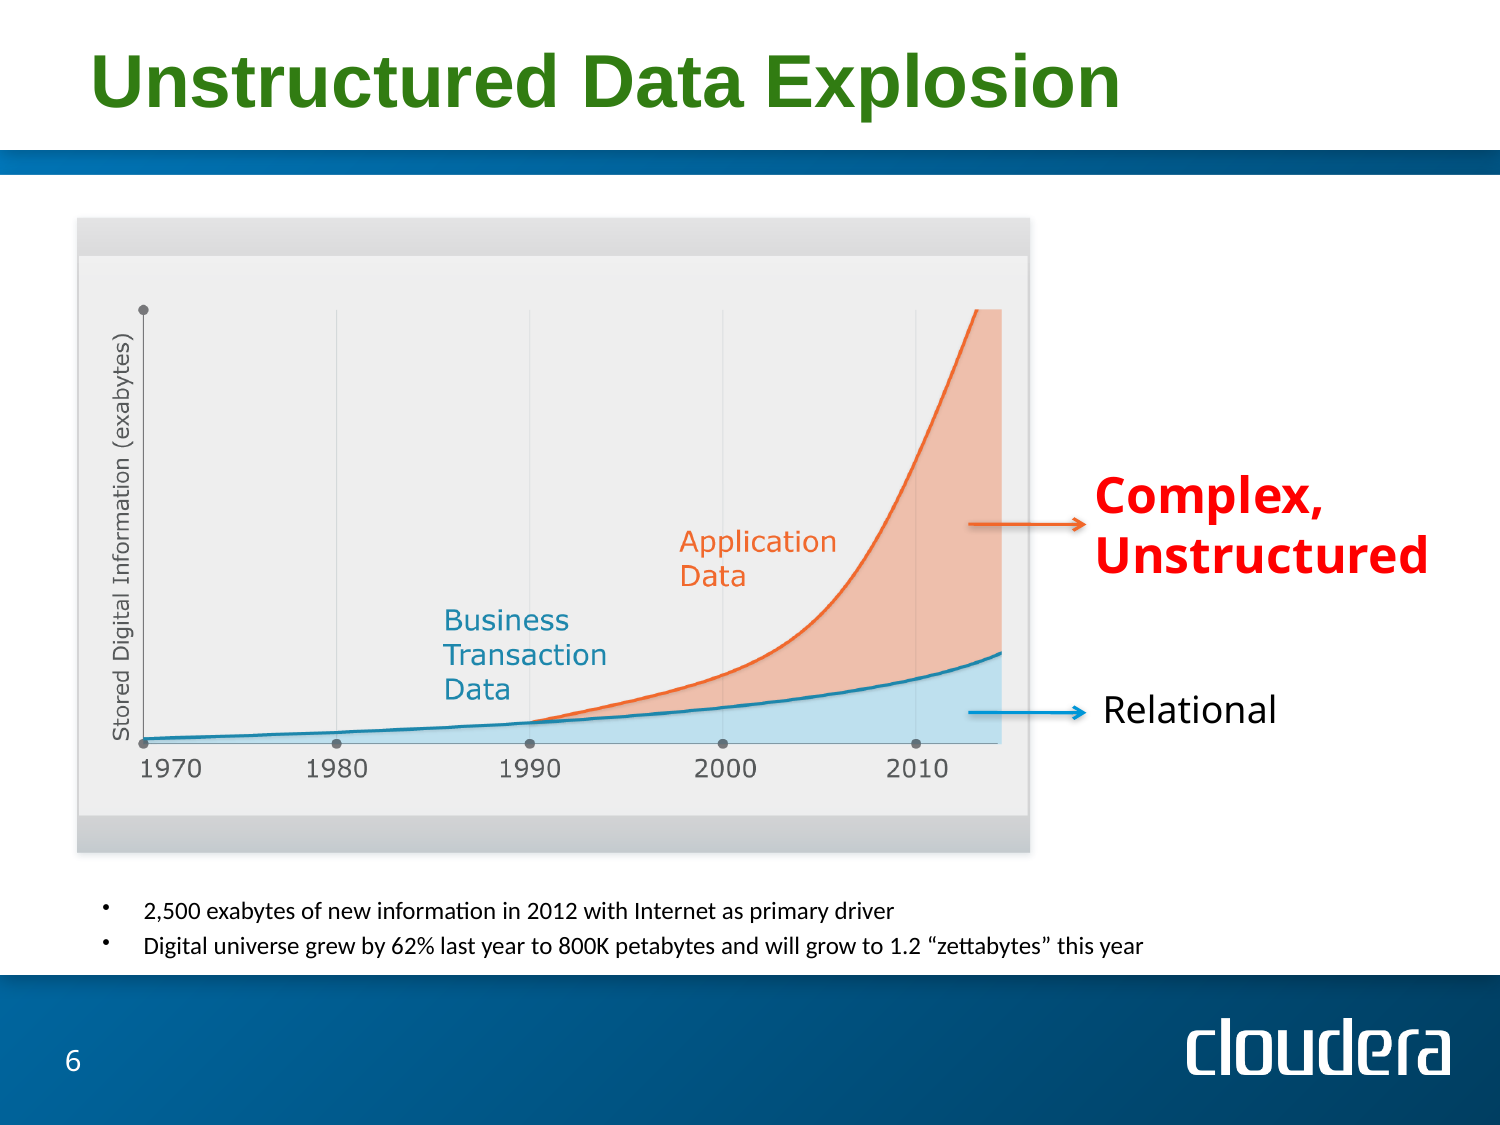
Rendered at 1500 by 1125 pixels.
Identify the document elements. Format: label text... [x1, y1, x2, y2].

picture [1187, 1018, 1450, 1075]
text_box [58, 213, 1042, 862]
slide_number 6 [50, 1031, 400, 1092]
text_box 2,500 exabytes of new information in 2012 with Internet as primary driver Digital universe grew by 62% last year to 800K petabytes and will grow to 1.2 “zettabytes” this year [87, 887, 1435, 1054]
text_box Relational [1087, 678, 1293, 739]
text_box Complex, Unstructured [1079, 456, 1445, 591]
title Unstructured Data Explosion [75, 24, 1425, 130]
